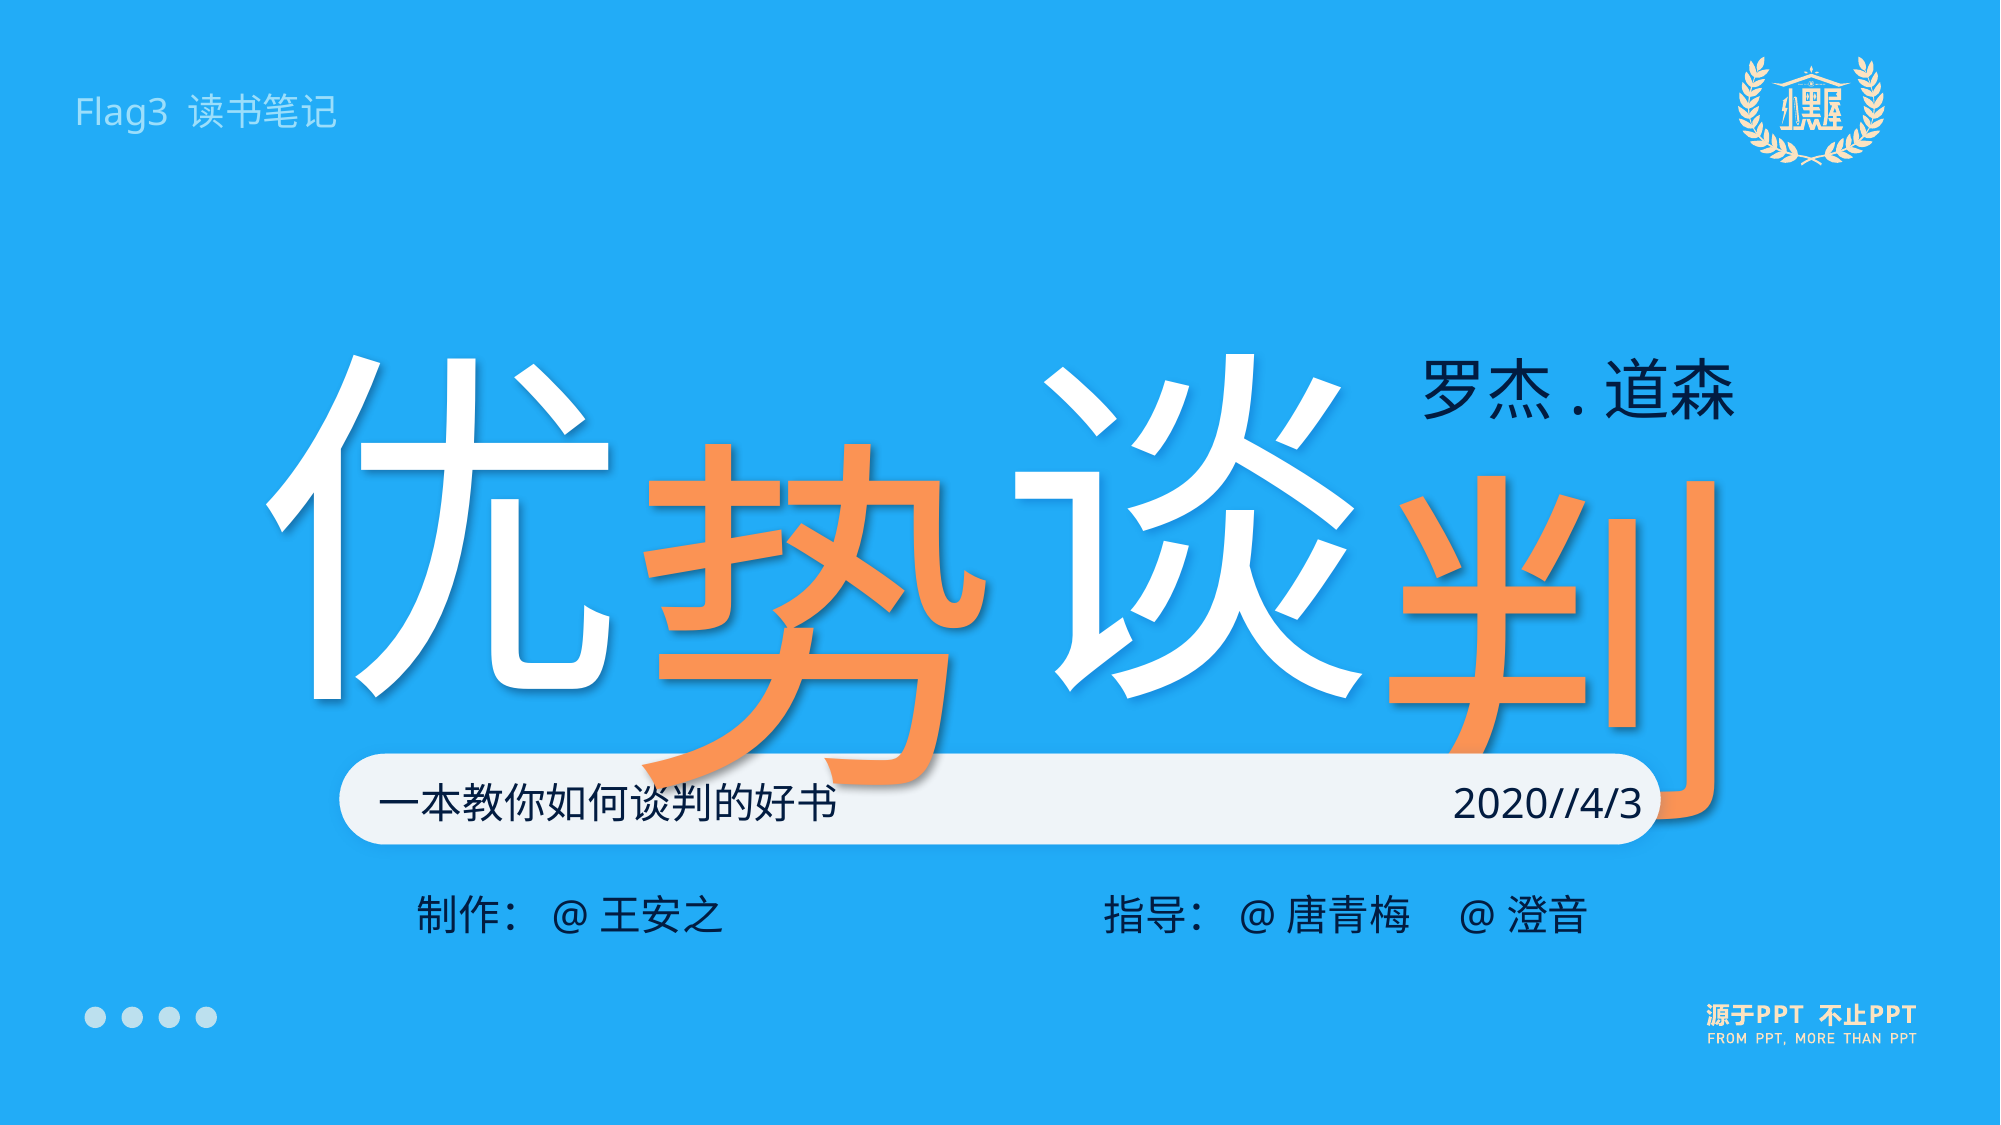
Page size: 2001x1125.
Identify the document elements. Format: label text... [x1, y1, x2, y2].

text_box [1757, 1005, 1771, 1023]
text_box [1807, 1032, 1816, 1044]
text_box [1902, 1005, 1916, 1023]
text_box [1706, 1003, 1730, 1027]
text_box [1717, 1033, 1725, 1044]
text_box [1818, 1033, 1826, 1044]
text_box [1862, 1033, 1871, 1044]
text_box [1025, 752, 1650, 846]
text_box [1827, 1033, 1835, 1044]
text_box [1766, 1033, 1782, 1044]
text_box [1736, 1033, 1746, 1044]
text_box [1756, 1033, 1764, 1044]
text_box 制作：@王安之 指导：@唐青梅 @澄音 [347, 856, 1892, 947]
text_box 谈 [984, 287, 1389, 748]
text_box [1853, 1033, 1861, 1044]
text_box [1900, 1033, 1908, 1044]
text_box [1789, 1005, 1804, 1023]
text_box 一本教你如何谈判的好书 [364, 769, 608, 835]
text_box [1774, 1005, 1788, 1023]
text_box [1909, 1033, 1917, 1044]
text_box [347, 752, 609, 846]
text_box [65, 80, 347, 1029]
text_box [1796, 1033, 1806, 1044]
text_box [1870, 1005, 1884, 1023]
text_box [1843, 1003, 1867, 1025]
text_box [1891, 1033, 1899, 1044]
text_box 罗杰.道森 [1405, 340, 1752, 435]
text_box [1843, 1033, 1851, 1044]
text_box 优 [347, 287, 643, 753]
text_box 势 [610, 377, 1016, 842]
text_box [1731, 1004, 1754, 1026]
text_box [1819, 1005, 1842, 1027]
text_box 判 [1357, 407, 1763, 856]
text_box [1872, 1033, 1881, 1044]
text_box [1887, 1005, 1900, 1023]
text_box [1726, 1032, 1735, 1044]
text_box 2020//4/3 [1438, 768, 1659, 834]
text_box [1738, 56, 1885, 166]
